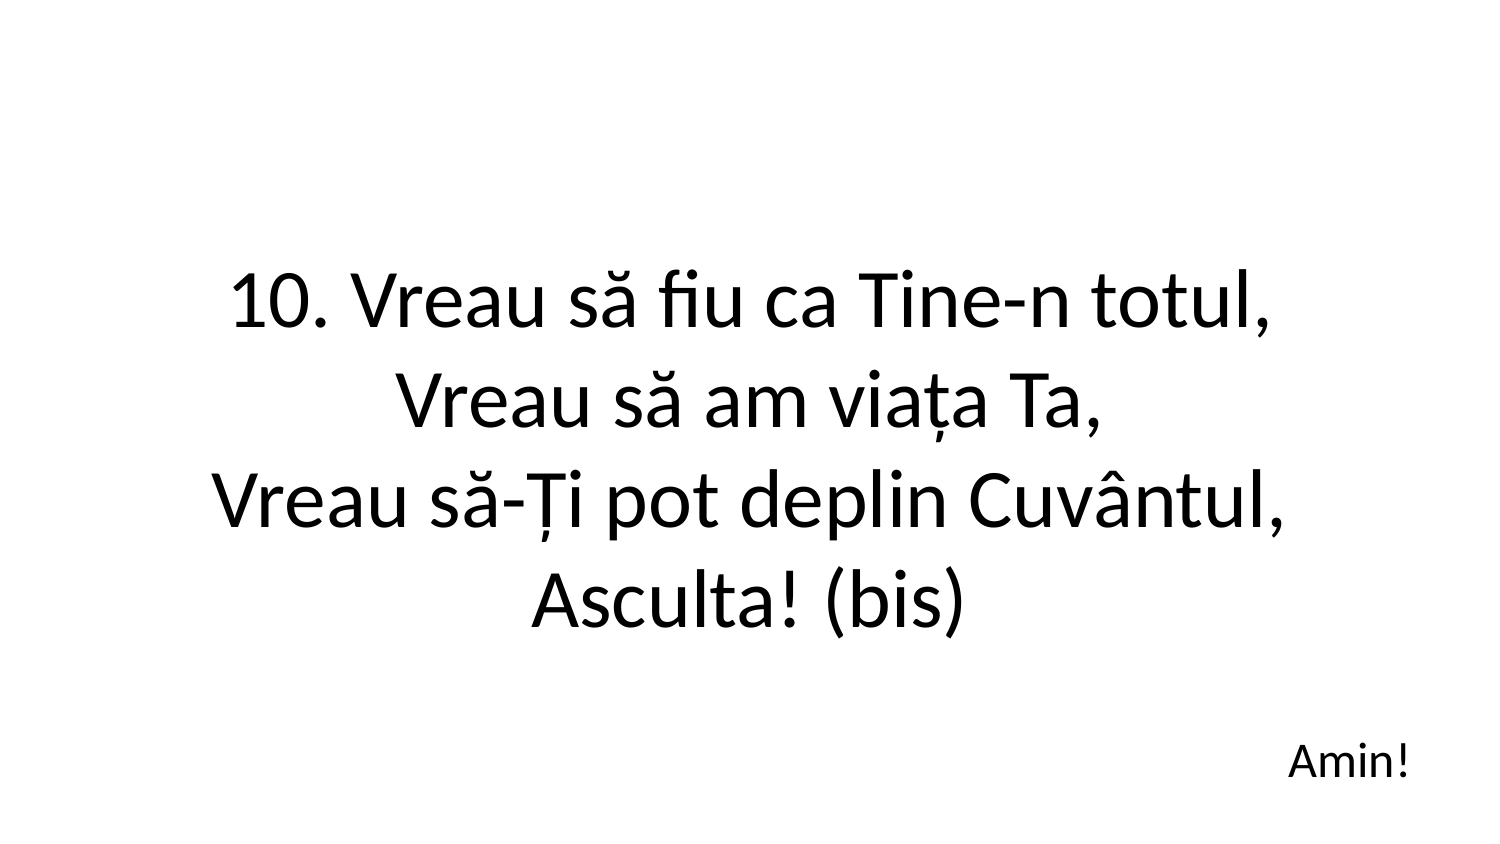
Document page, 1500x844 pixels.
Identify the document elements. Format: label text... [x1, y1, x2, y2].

text_box Amin! [1273, 674, 1427, 795]
text_box 10. Vreau să fiu ca Tine-n totul, Vreau să am viața Ta, Vreau să-Ți pot deplin Cuvântul, Asculta! (bis) [196, 192, 1304, 652]
